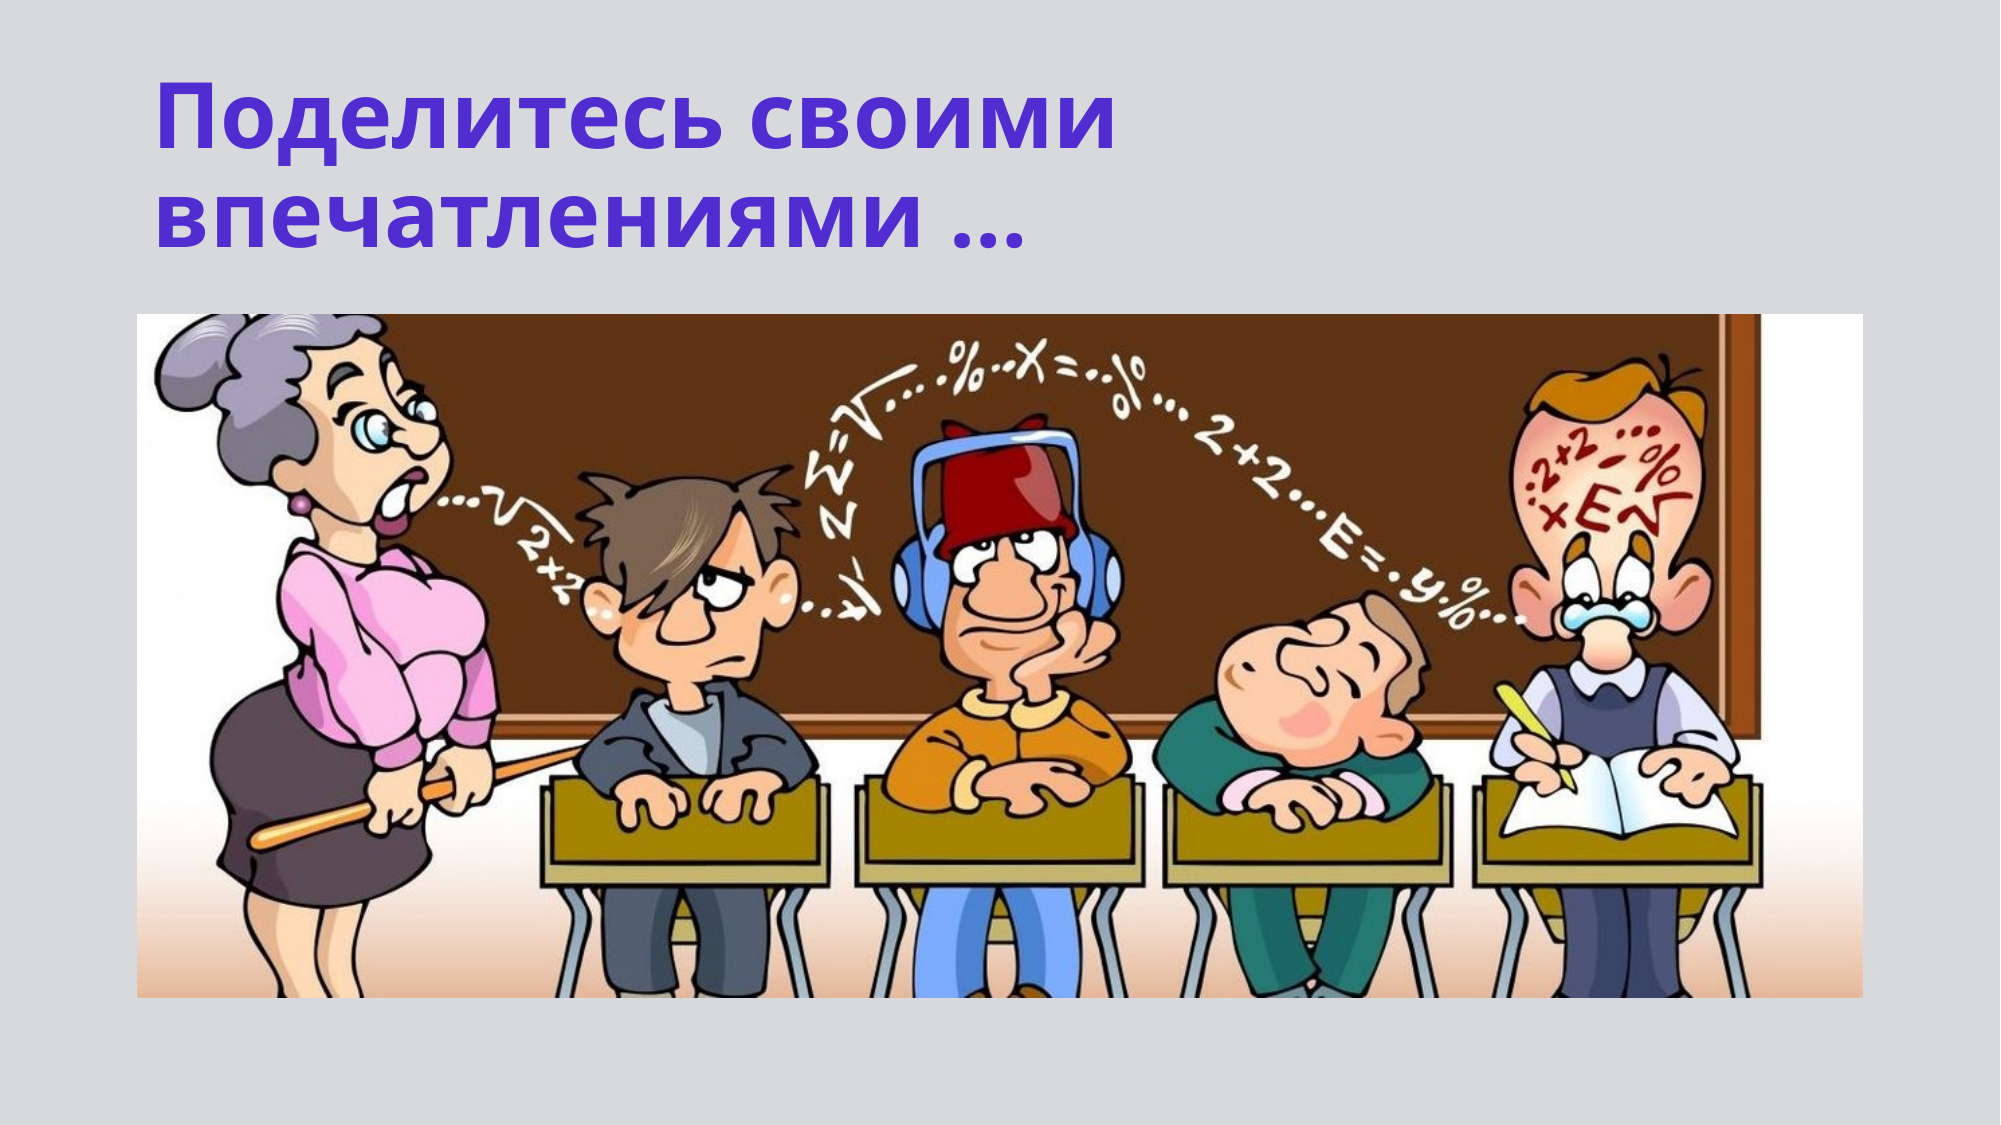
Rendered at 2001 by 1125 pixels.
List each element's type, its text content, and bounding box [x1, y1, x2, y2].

title Поделитесь своими впечатлениями … [137, 59, 1863, 278]
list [137, 314, 1863, 998]
